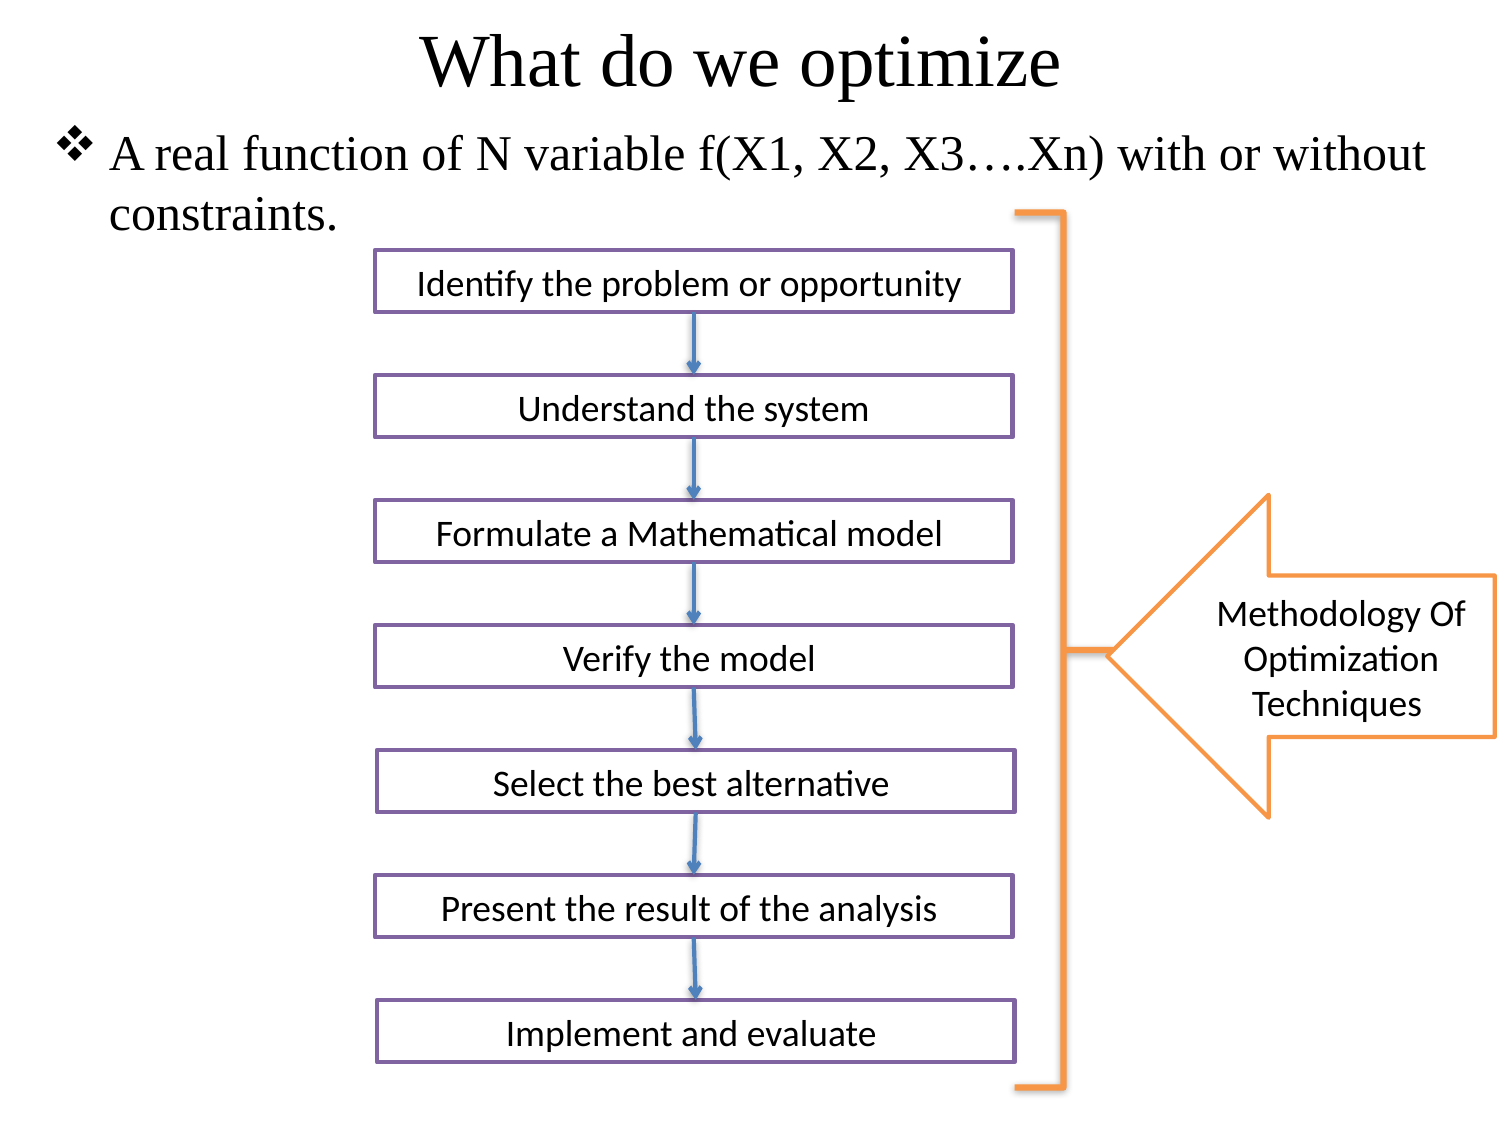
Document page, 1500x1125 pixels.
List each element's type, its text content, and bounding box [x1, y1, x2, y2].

text_box Formulate a Mathematical model [373, 498, 1009, 564]
text_box Methodology Of Optimization Techniques [1105, 492, 1497, 820]
text_box Select the best alternative [375, 748, 1009, 814]
list A real function of N variable f(X1, X2, X3….Xn) with or without constraints. [37, 112, 1500, 1005]
text_box Understand the system [373, 373, 1009, 439]
text_box Present the result of the analysis [373, 873, 1009, 939]
text_box Implement and evaluate [375, 998, 1009, 1064]
text_box [1014, 209, 1113, 1091]
text_box Verify the model [373, 623, 1009, 689]
title What do we optimize [75, 0, 1425, 112]
text_box Identify the problem or opportunity [373, 248, 1009, 314]
